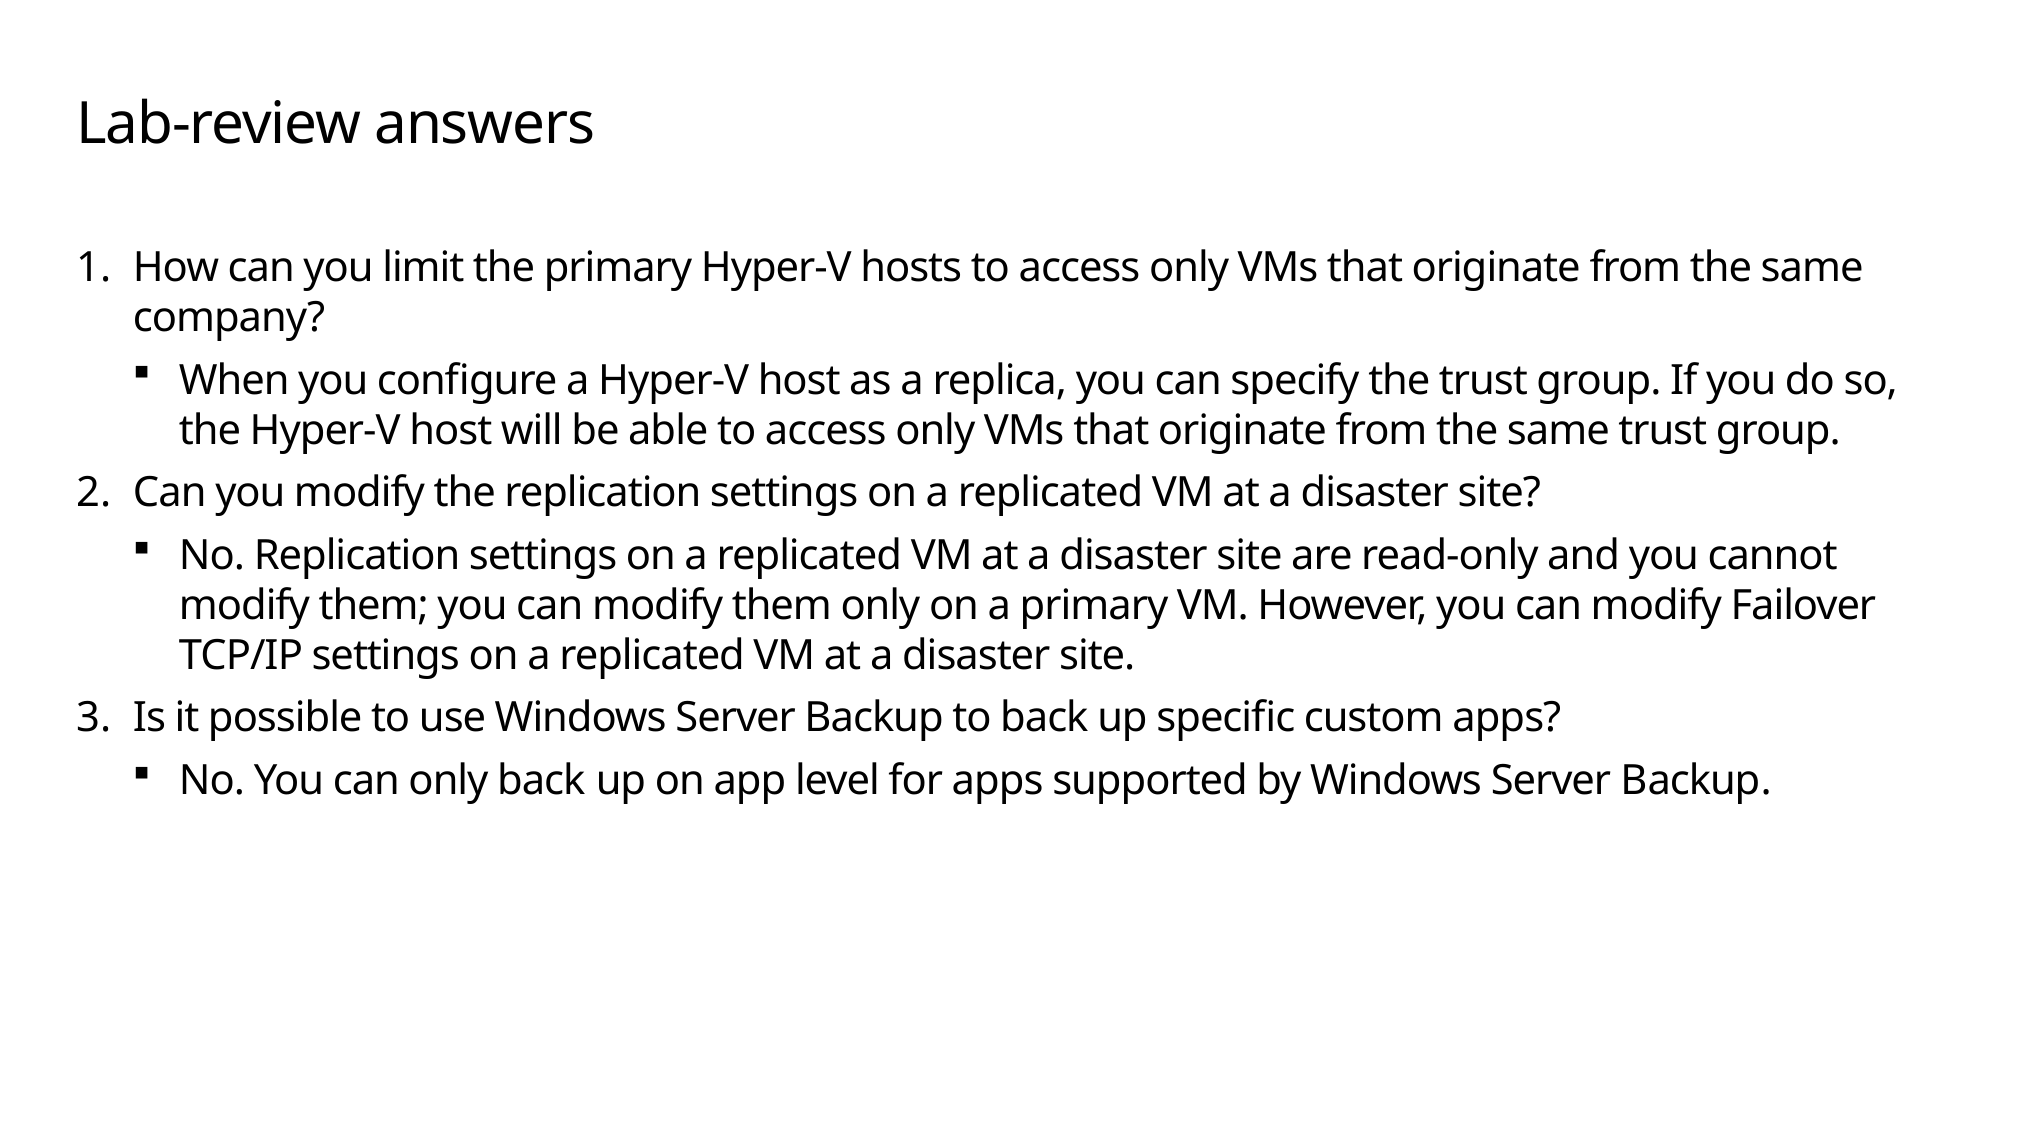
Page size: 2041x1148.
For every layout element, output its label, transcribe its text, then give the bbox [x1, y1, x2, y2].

list How can you limit the primary Hyper-V hosts to access only VMs that originate from the same company? When you configure a Hyper-V host as a replica, you can specify the trust group. If you do so, the Hyper-V host will be able to access only VMs that originate from the same trust group. Can you modify the replication settings on a replicated VM at a disaster site? No. Replication settings on a replicated VM at a disaster site are read-only and you cannot modify them; you can modify them only on a primary VM. However, you can modify Failover TCP/IP settings on a replicated VM at a disaster site. Is it possible to use Windows Server Backup to back up specific custom apps? No. You can only back up on app level for apps supported by Windows Server Backup. [76, 240, 1956, 1074]
title Lab-review answers [76, 93, 1968, 161]
